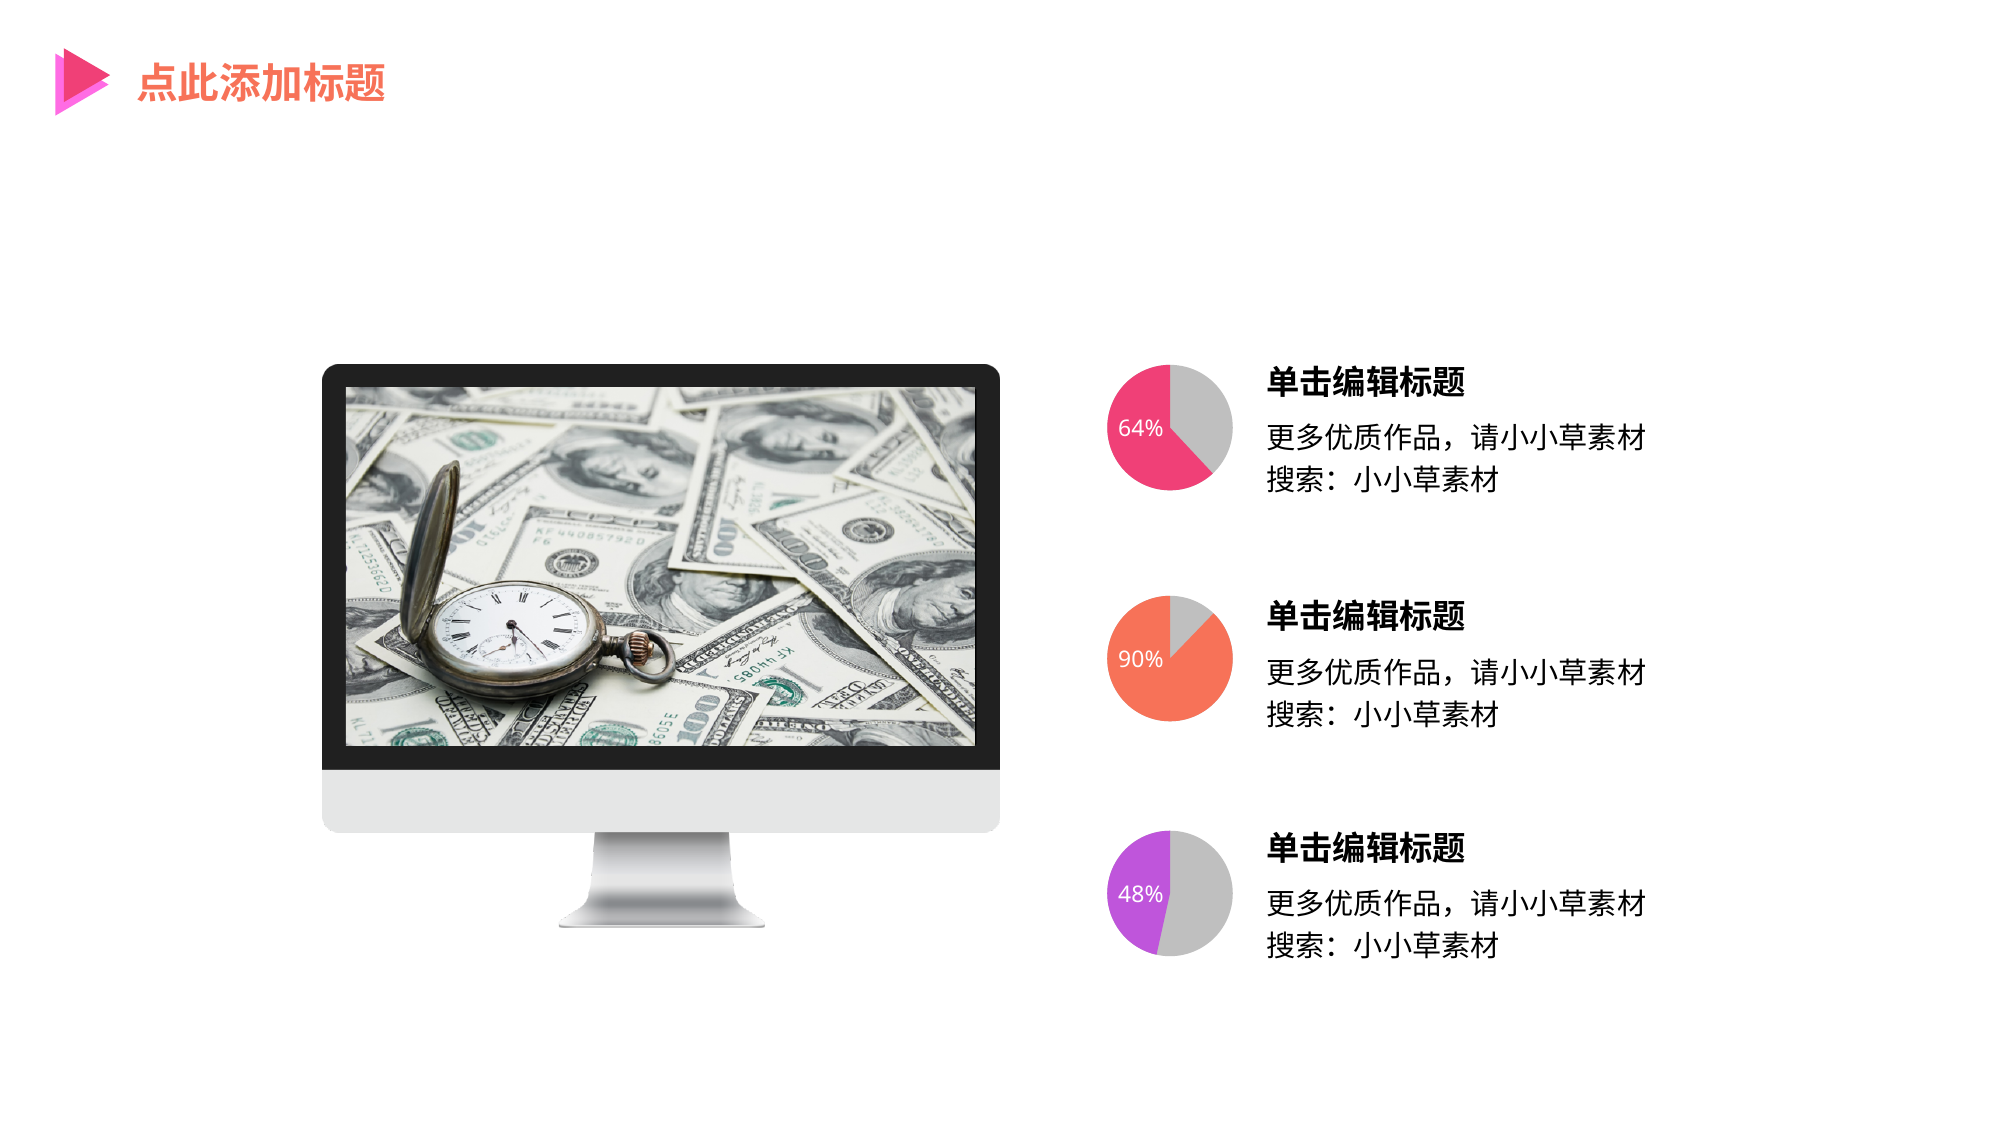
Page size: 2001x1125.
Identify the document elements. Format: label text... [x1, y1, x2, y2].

text_box [1172, 594, 1213, 646]
text_box [1109, 915, 1167, 957]
text_box [1110, 363, 1172, 406]
picture [322, 364, 1000, 930]
text_box 90% [1103, 637, 1179, 680]
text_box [1266, 361, 1656, 498]
text_box 64% [1103, 406, 1179, 449]
text_box [1158, 829, 1234, 958]
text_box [1266, 827, 1656, 964]
text_box [1109, 611, 1234, 723]
text_box [1109, 594, 1172, 637]
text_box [55, 48, 111, 116]
text_box [1109, 435, 1215, 492]
text_box 48% [1103, 872, 1179, 915]
text_box 点此添加标题 [121, 48, 455, 114]
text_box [1266, 595, 1656, 733]
text_box [1109, 829, 1172, 872]
text_box [1172, 363, 1234, 473]
